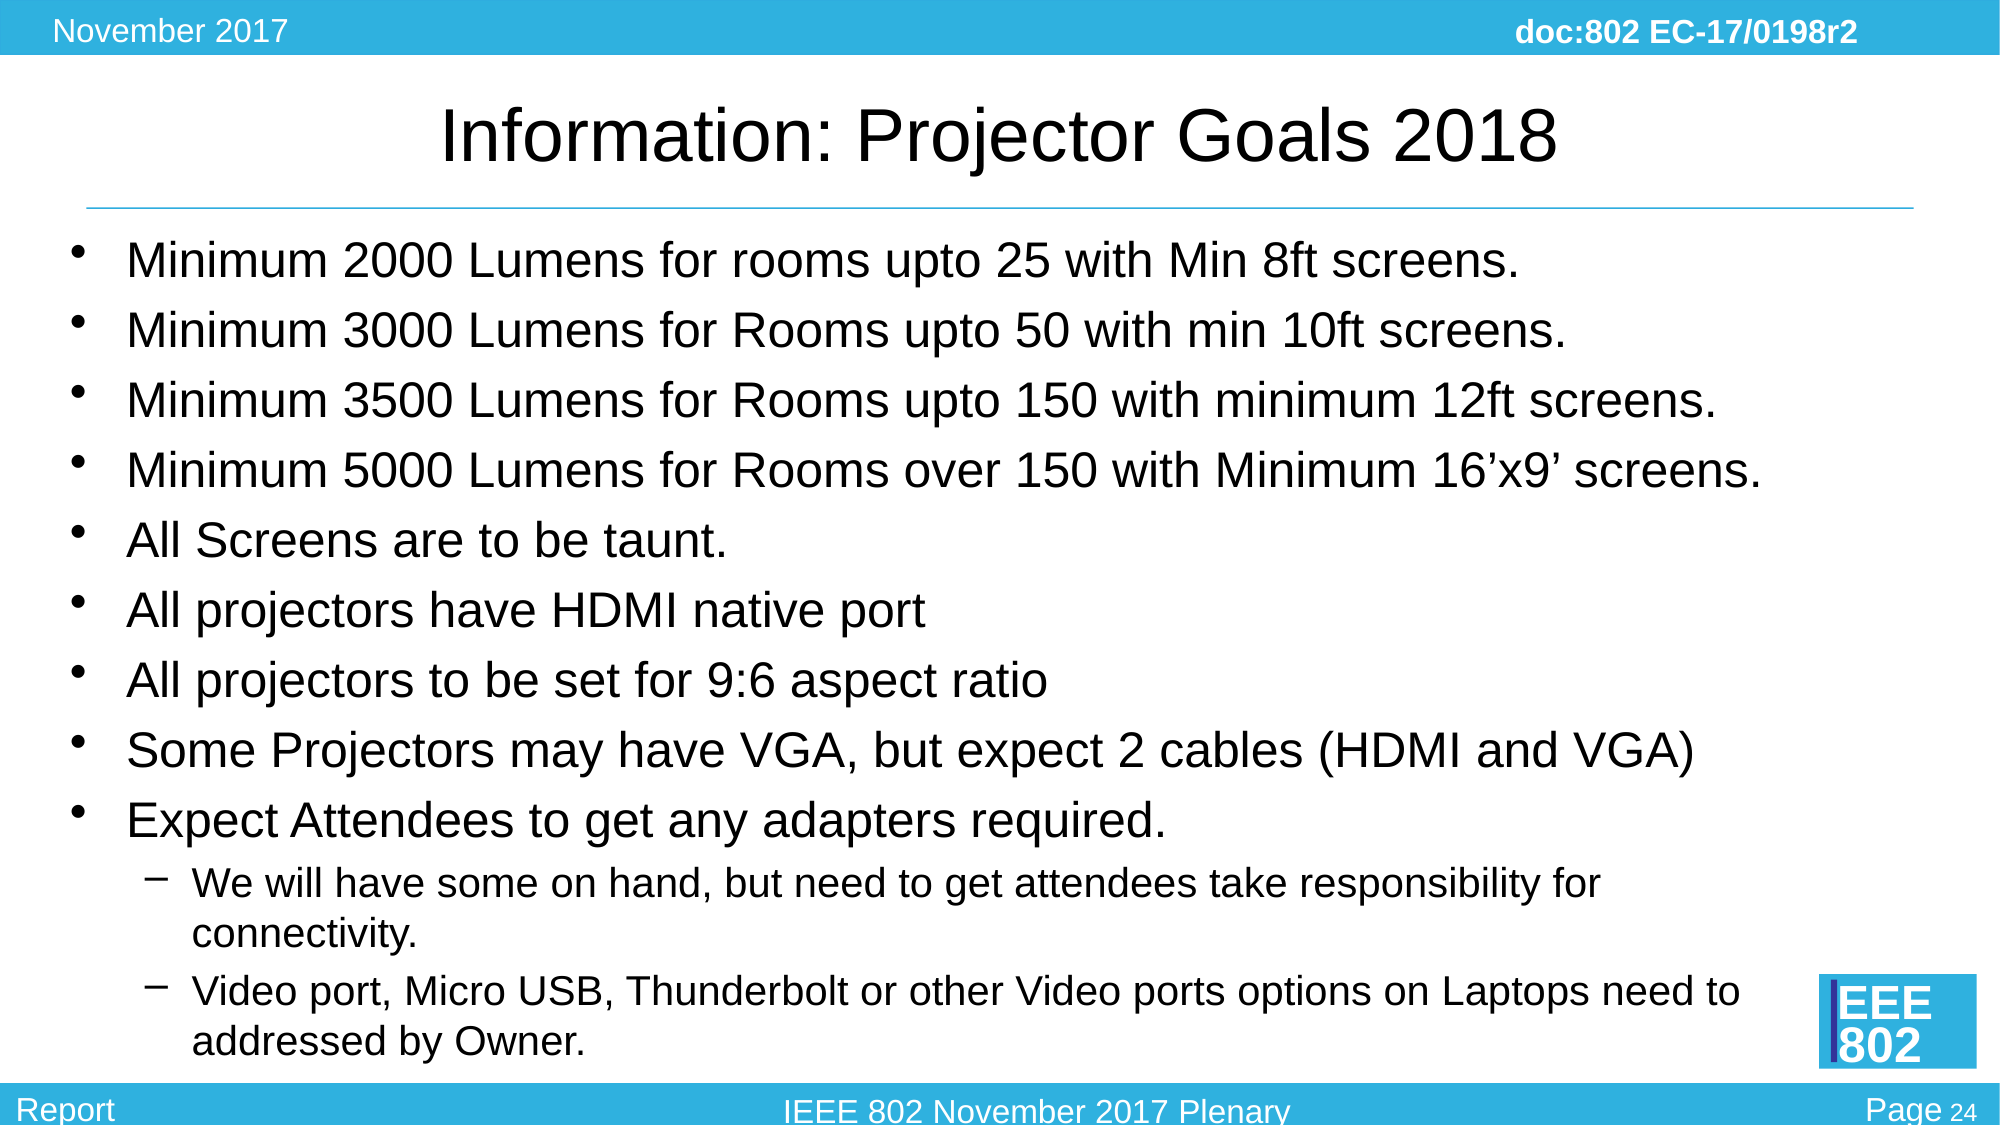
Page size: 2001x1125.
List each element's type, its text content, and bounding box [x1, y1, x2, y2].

list Minimum 2000 Lumens for rooms upto 25 with Min 8ft screens. Minimum 3000 Lumens for Rooms upto 50 with min 10ft screens. Minimum 3500 Lumens for Rooms upto 150 with minimum 12ft screens. Minimum 5000 Lumens for Rooms over 150 with Minimum 16’x9’ screens. All Screens are to be taunt. All projectors have HDMI native port All projectors to be set for 9:6 aspect ratio Some Projectors may have VGA, but expect 2 cables (HDMI and VGA) Expect Attendees to get any adapters required. We will have some on hand, but need to get attendees take responsibility for connectivity. Video port, Micro USB, Thunderbolt or other Video ports options on Laptops need to addressed by Owner. [54, 220, 1855, 1038]
title Information: Projector Goals 2018 [99, 66, 1900, 197]
